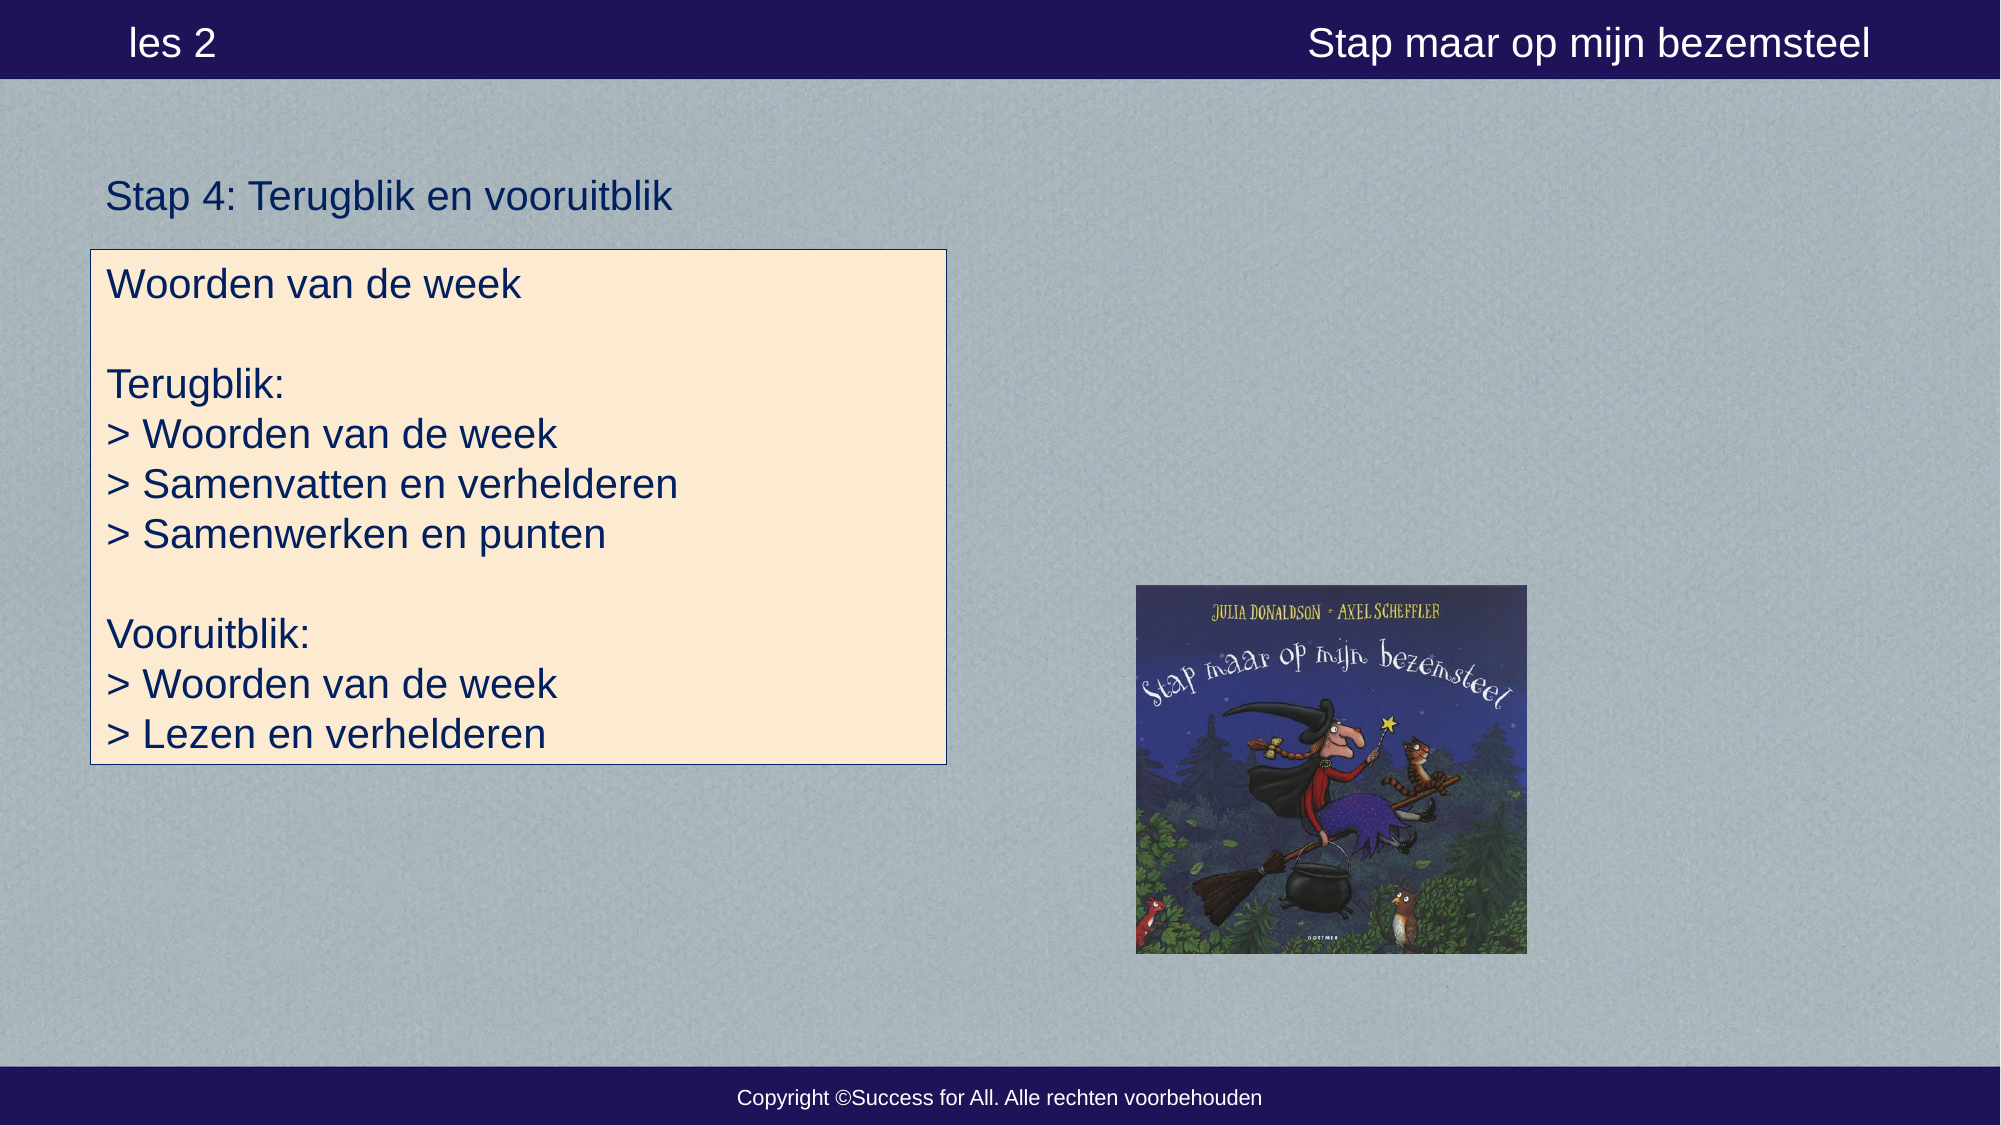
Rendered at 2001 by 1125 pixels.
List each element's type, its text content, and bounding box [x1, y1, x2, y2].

text_box Stap maar op mijn bezemsteel [999, 8, 1886, 73]
text_box les 2 [114, 8, 354, 73]
picture [0, 0, 2001, 1125]
text_box Woorden van de week Terugblik: > Woorden van de week > Samenvatten en verhelderen > Samenwerken en punten Vooruitblik: > Woorden van de week > Lezen en verhelderen [90, 249, 947, 765]
text_box Copyright ©Success for All. Alle rechten voorbehouden [0, 1076, 2000, 1125]
text_box Stap 4: Terugblik en vooruitblik [90, 161, 883, 227]
